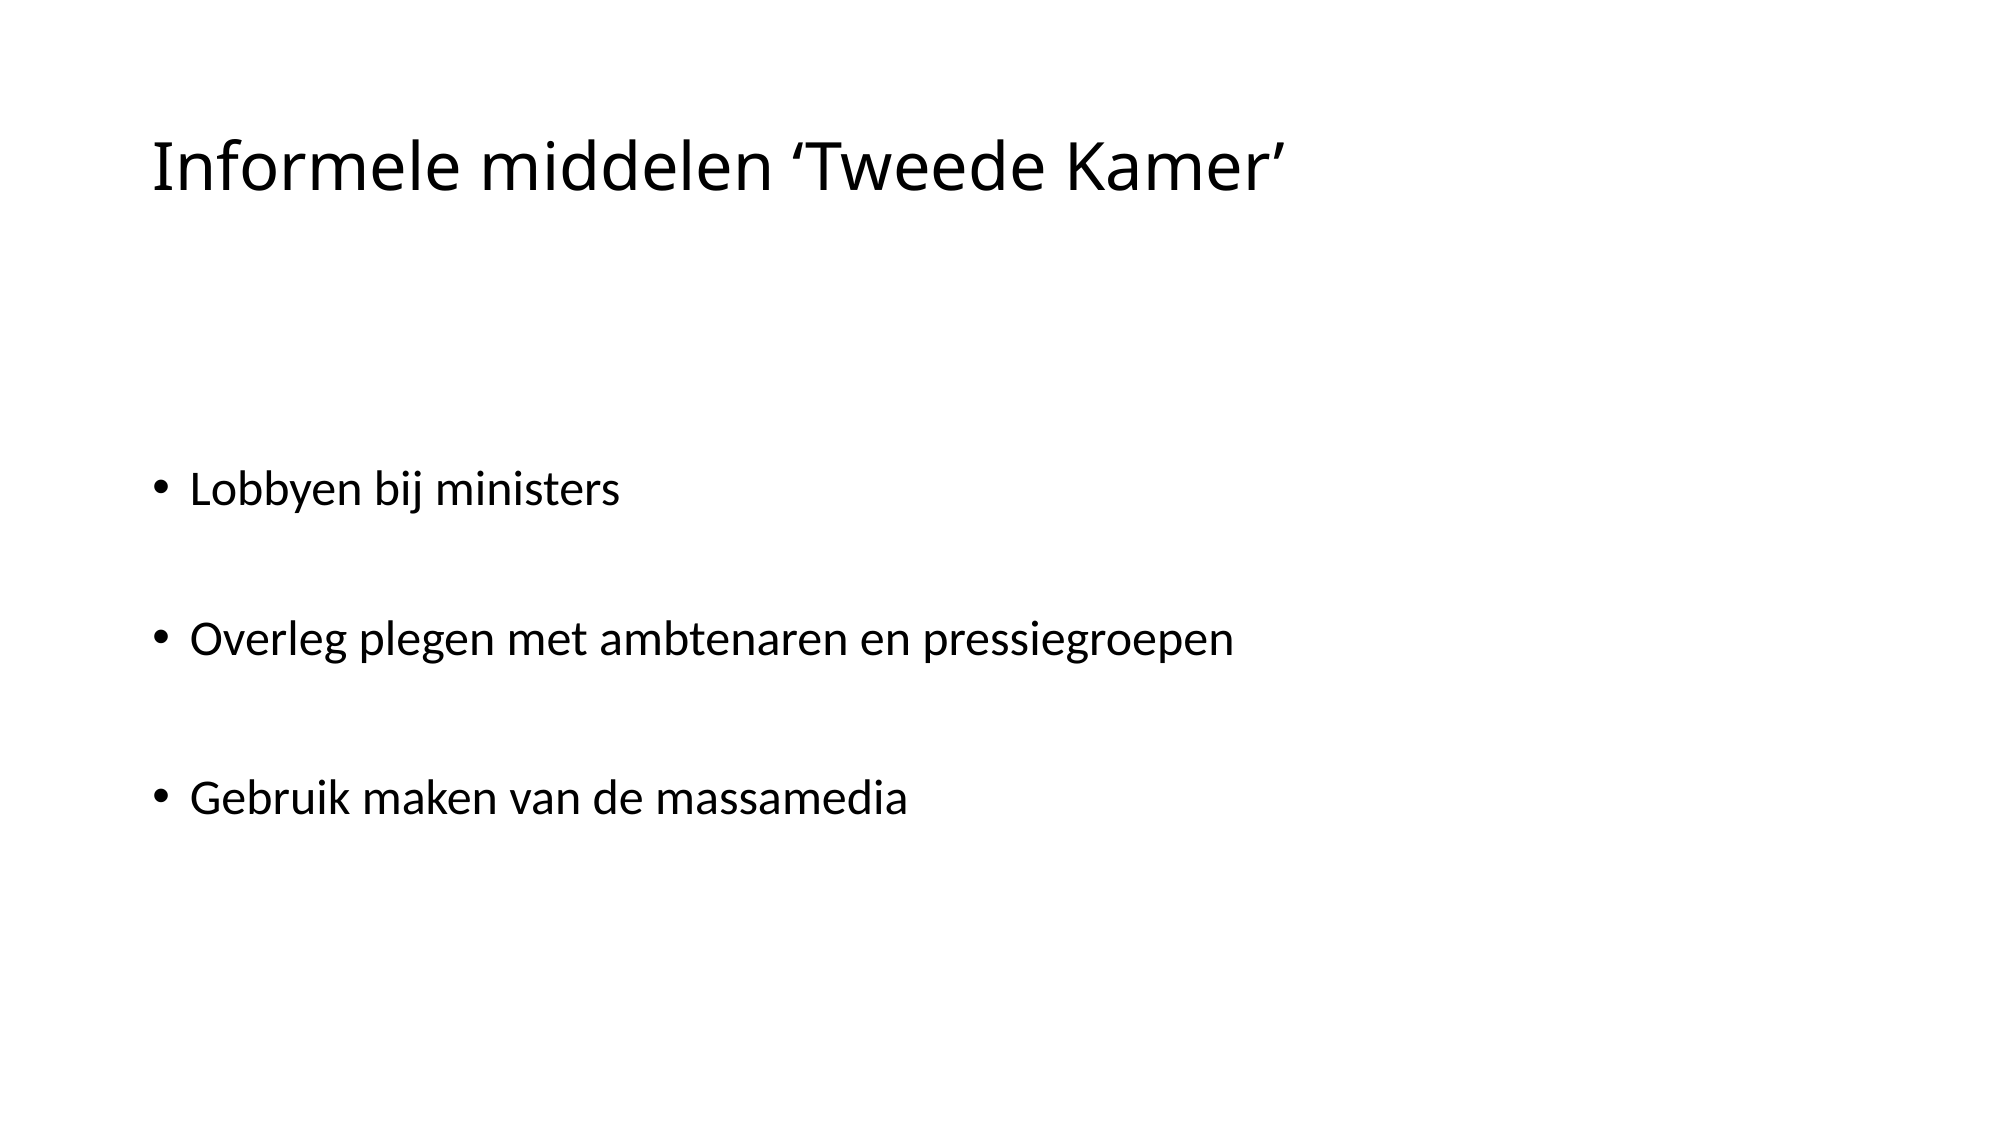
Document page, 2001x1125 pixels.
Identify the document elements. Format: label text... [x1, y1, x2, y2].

title Informele middelen ‘Tweede Kamer’ [137, 59, 1863, 278]
list Lobbyen bij ministers Overleg plegen met ambtenaren en pressiegroepen Gebruik maken van de massamedia [137, 299, 1863, 1014]
